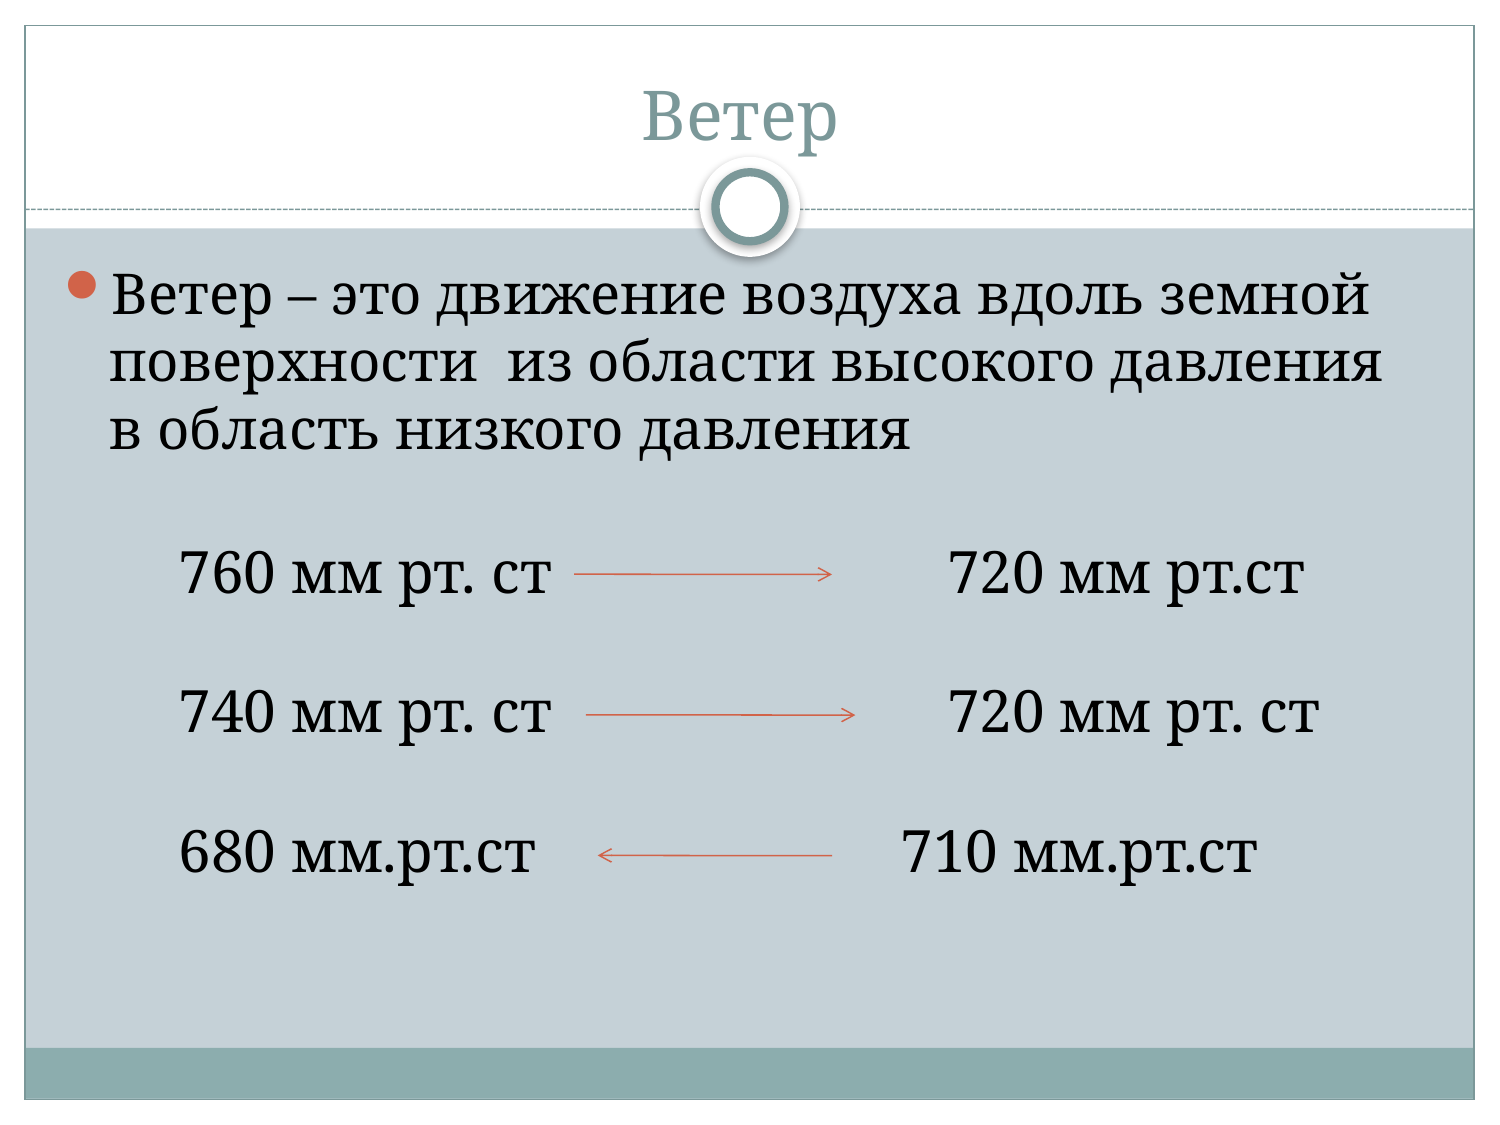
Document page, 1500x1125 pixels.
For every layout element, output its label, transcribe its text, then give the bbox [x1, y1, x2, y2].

text_box 760 мм рт. ст 720 мм рт.ст 740 мм рт. ст 720 мм рт. ст 680 мм.рт.ст 710 мм.рт.ст [164, 527, 1418, 962]
title Ветер [49, 37, 1450, 162]
list Ветер – это движение воздуха вдоль земной поверхности из области высокого давления в область низкого давления [49, 250, 1445, 1001]
